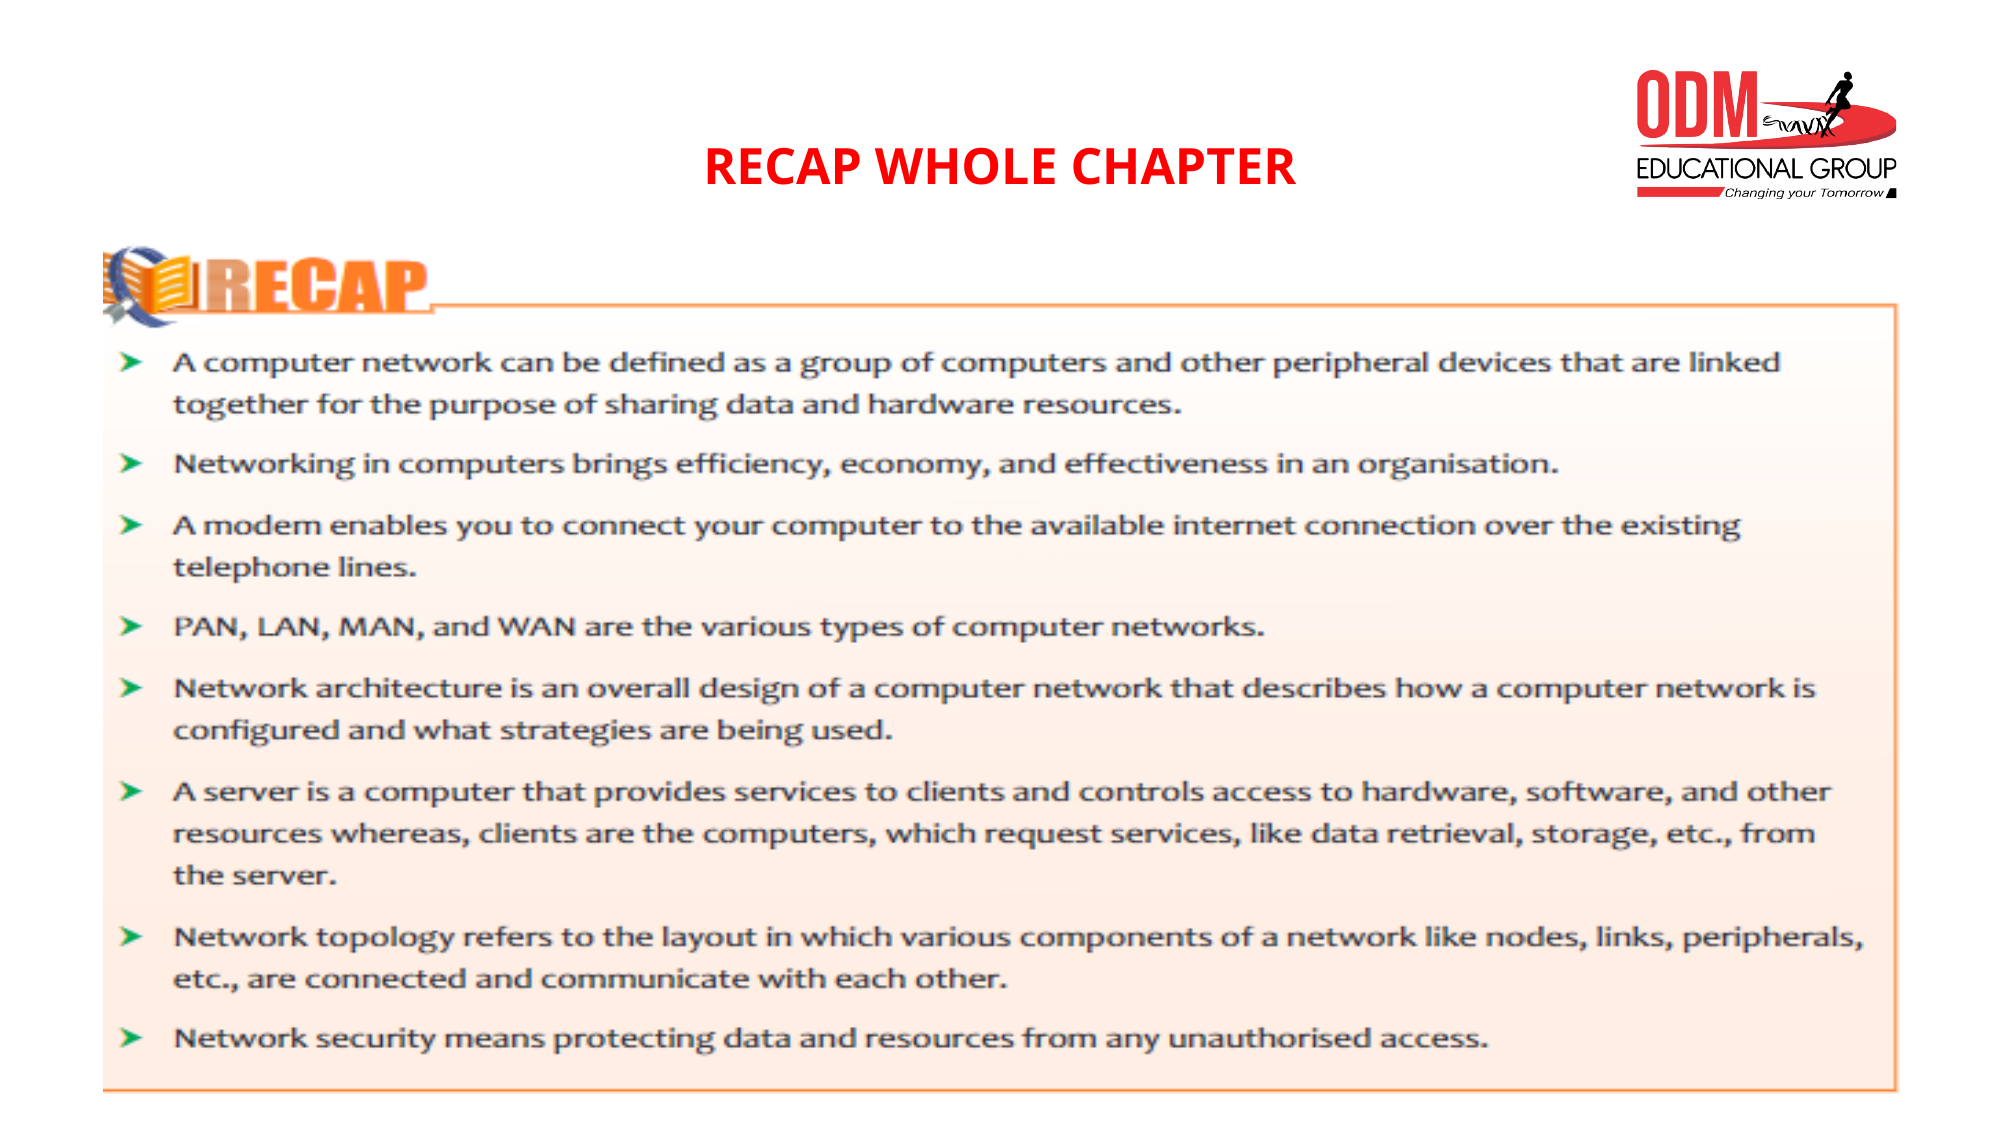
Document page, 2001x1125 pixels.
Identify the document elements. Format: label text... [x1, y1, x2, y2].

picture [103, 205, 1947, 1125]
title RECAP WHOLE CHAPTER [137, 59, 1863, 205]
text_box [1637, 70, 1897, 199]
